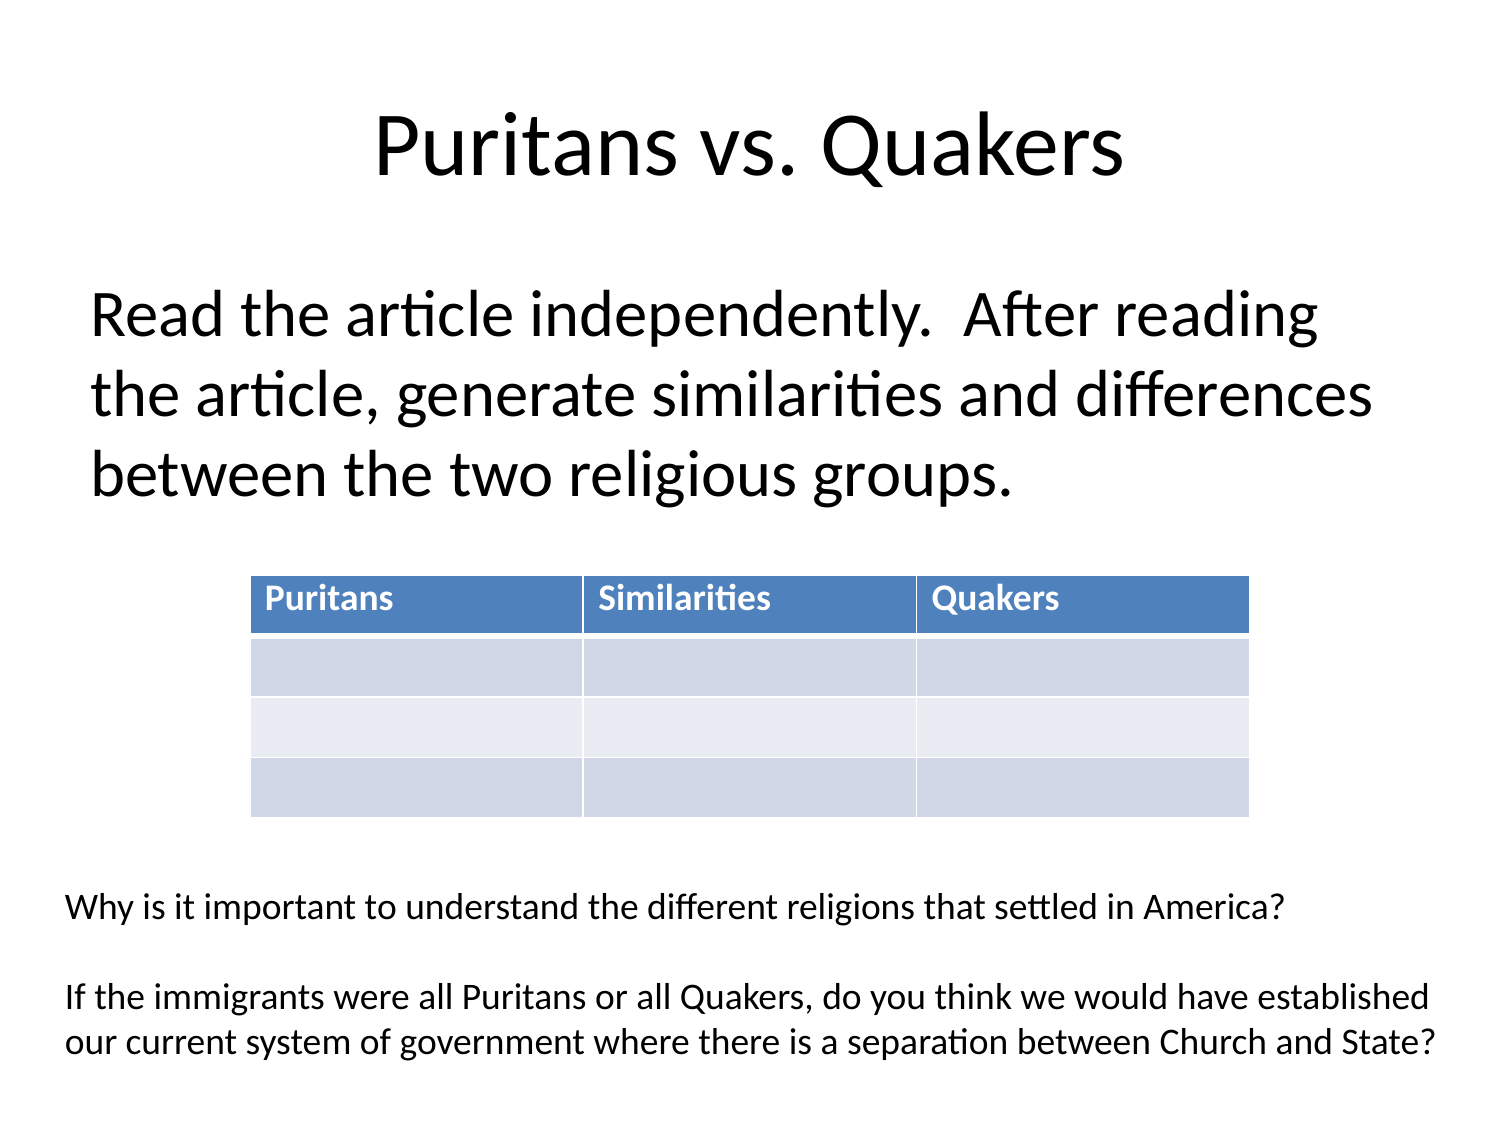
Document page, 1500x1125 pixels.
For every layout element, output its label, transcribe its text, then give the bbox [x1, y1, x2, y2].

table_header Quakers [917, 576, 1249, 633]
table_cell [917, 698, 1249, 757]
table_cell [251, 698, 582, 757]
list Read the article independently. After reading the article, generate similarities and differences between the two religious groups. [75, 262, 1425, 874]
table_cell [584, 758, 916, 817]
title Puritans vs. Quakers [75, 45, 1425, 233]
table_cell [251, 758, 582, 817]
table_header Similarities [584, 576, 916, 633]
table_header Puritans [251, 576, 582, 633]
table_cell [917, 639, 1249, 696]
text_box Why is it important to understand the different religions that settled in America? If the immigrants were all Puritans or all Quakers, do you think we would have established our current system of government where there is a separation between Church and State? [49, 874, 1463, 1070]
table_cell [251, 639, 582, 696]
table_cell [917, 758, 1249, 817]
table_cell [584, 698, 916, 757]
table_cell [584, 639, 916, 696]
